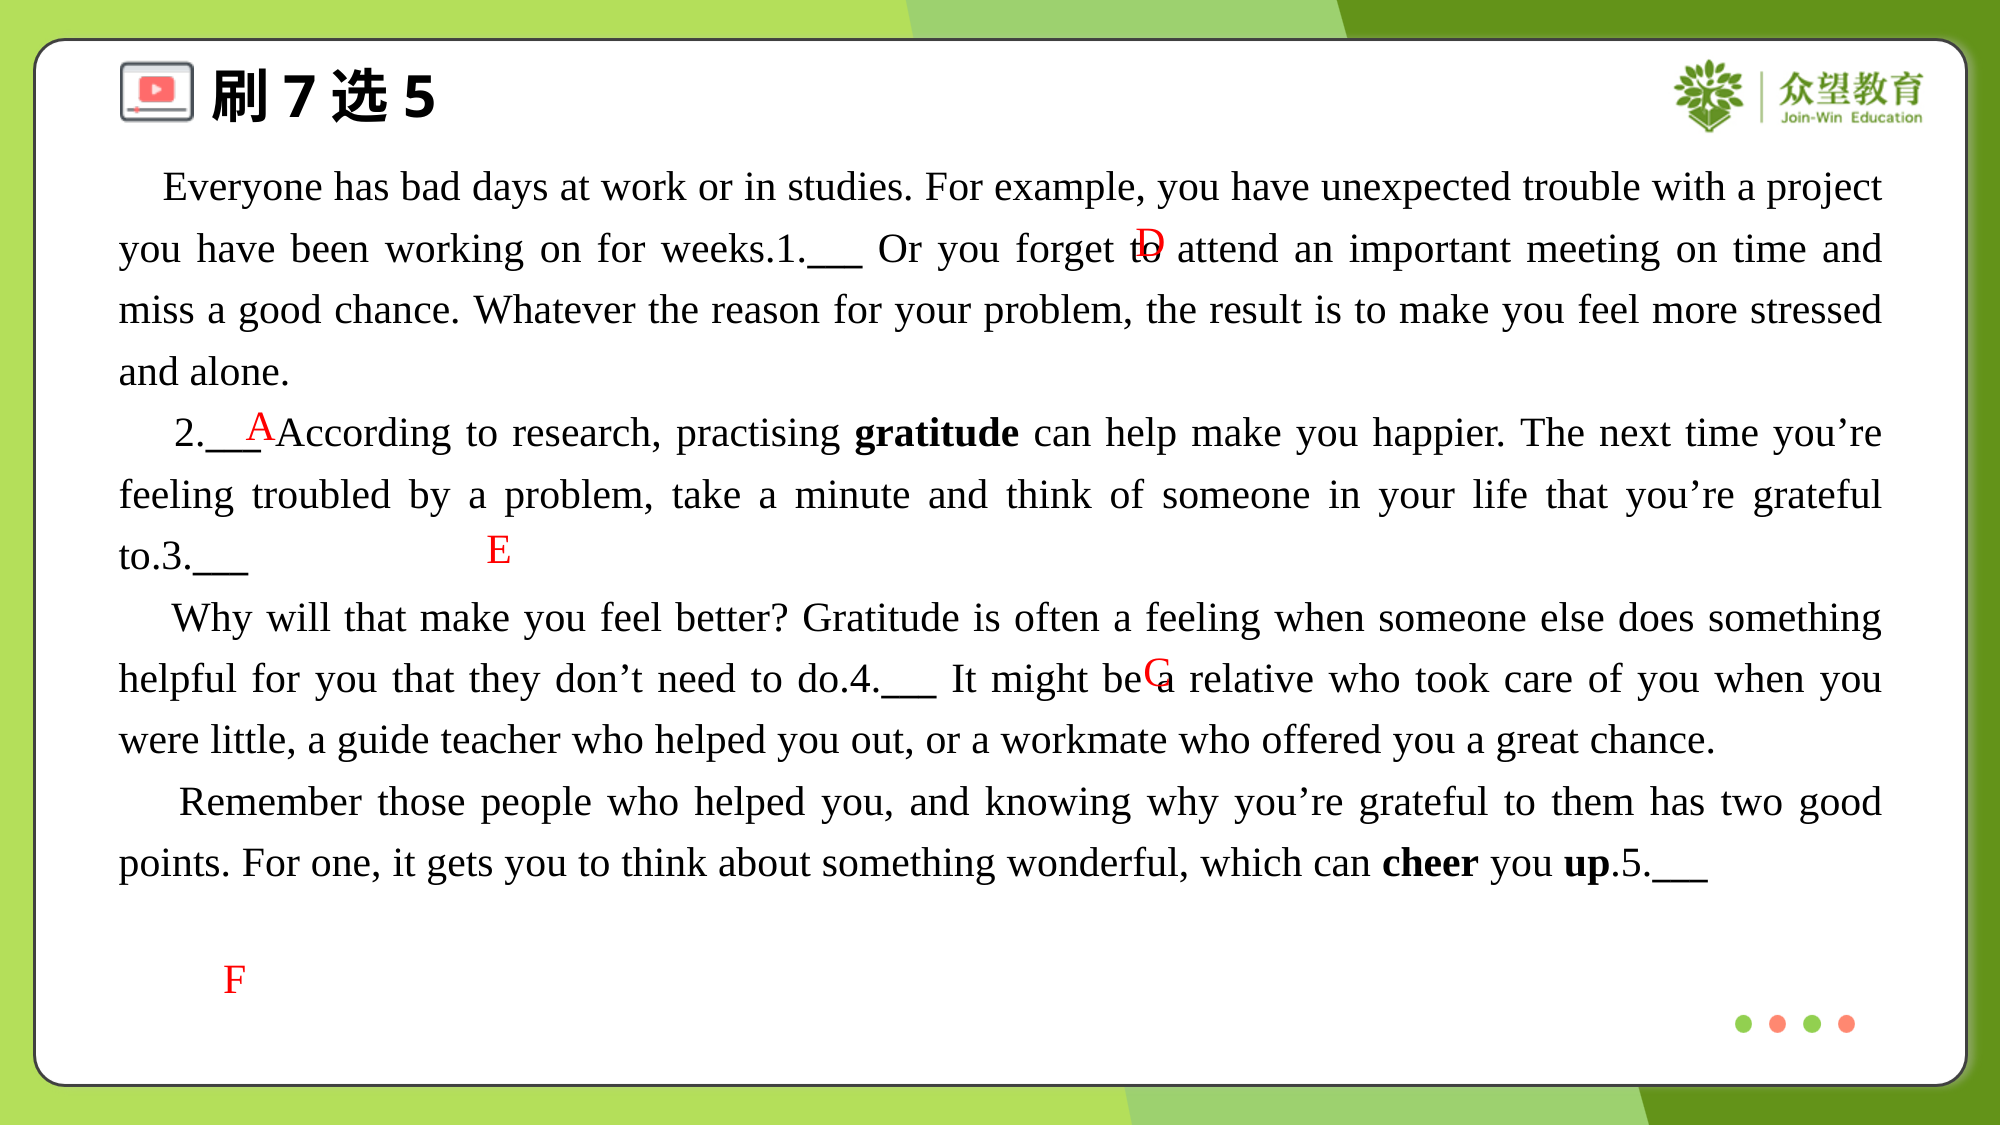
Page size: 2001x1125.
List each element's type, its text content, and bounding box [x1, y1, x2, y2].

text_box Everyone has bad days at work or in studies. For example, you have unexpected trouble with a project you have been working on for weeks.1.___ Or you forget to attend an important meeting on time and miss a good chance. Whatever the reason for your problem, the result is to make you feel more stressed and alone. 2.___ According to research, practising gratitude can help make you happier. The next time you’re feeling troubled by a problem, take a minute and think of someone in your life that you’re grateful to.3.___ Why will that make you feel better? Gratitude is often a feeling when someone else does something helpful for you that they don’t need to do.4.___ It might be a relative who took care of you when you were little, a guide teacher who helped you out, or a workmate who offered you a great chance. Remember those people who helped you, and knowing why you’re grateful to them has two good points. For one, it gets you to think about something wonderful, which can cheer you up.5.___ [118, 147, 1883, 1009]
text_box C [1128, 633, 1187, 695]
text_box D [1120, 202, 1181, 265]
picture [0, 0, 2000, 1125]
text_box A [230, 387, 291, 449]
text_box F [208, 940, 262, 1003]
text_box E [471, 510, 528, 572]
